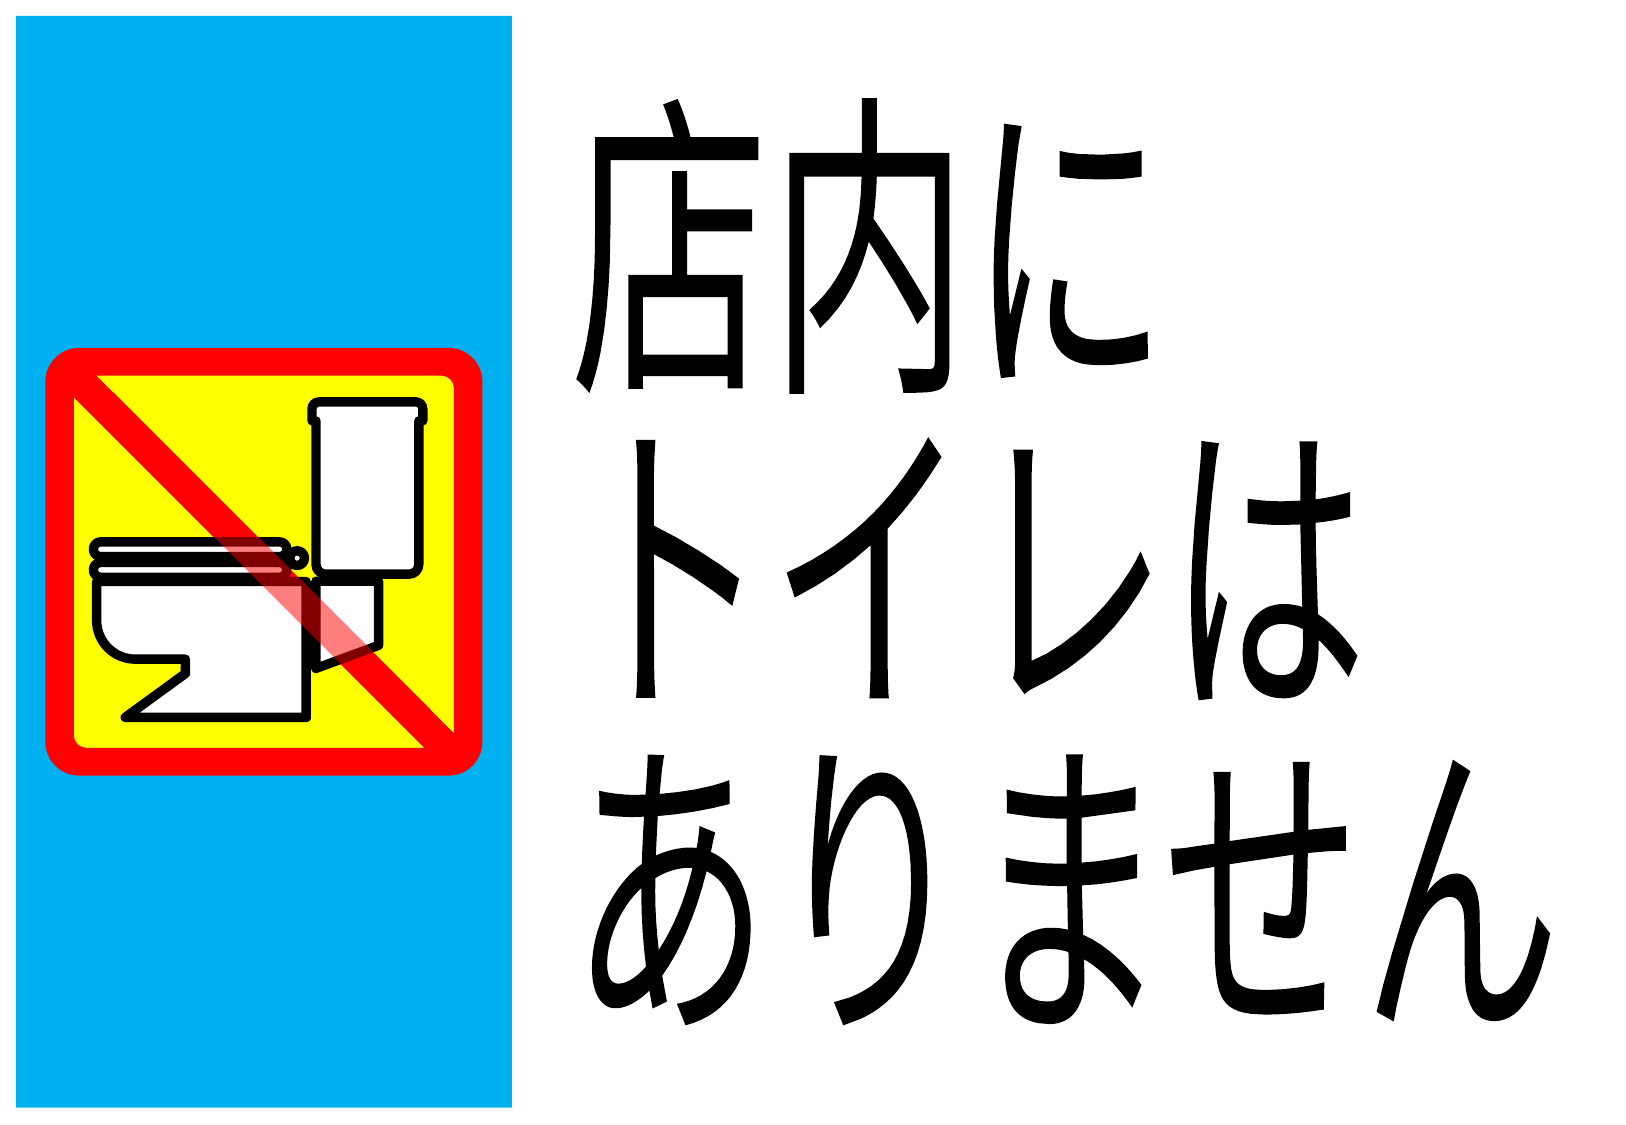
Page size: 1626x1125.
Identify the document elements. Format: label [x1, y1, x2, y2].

text_box [14, 14, 514, 1110]
text_box [45, 347, 483, 776]
